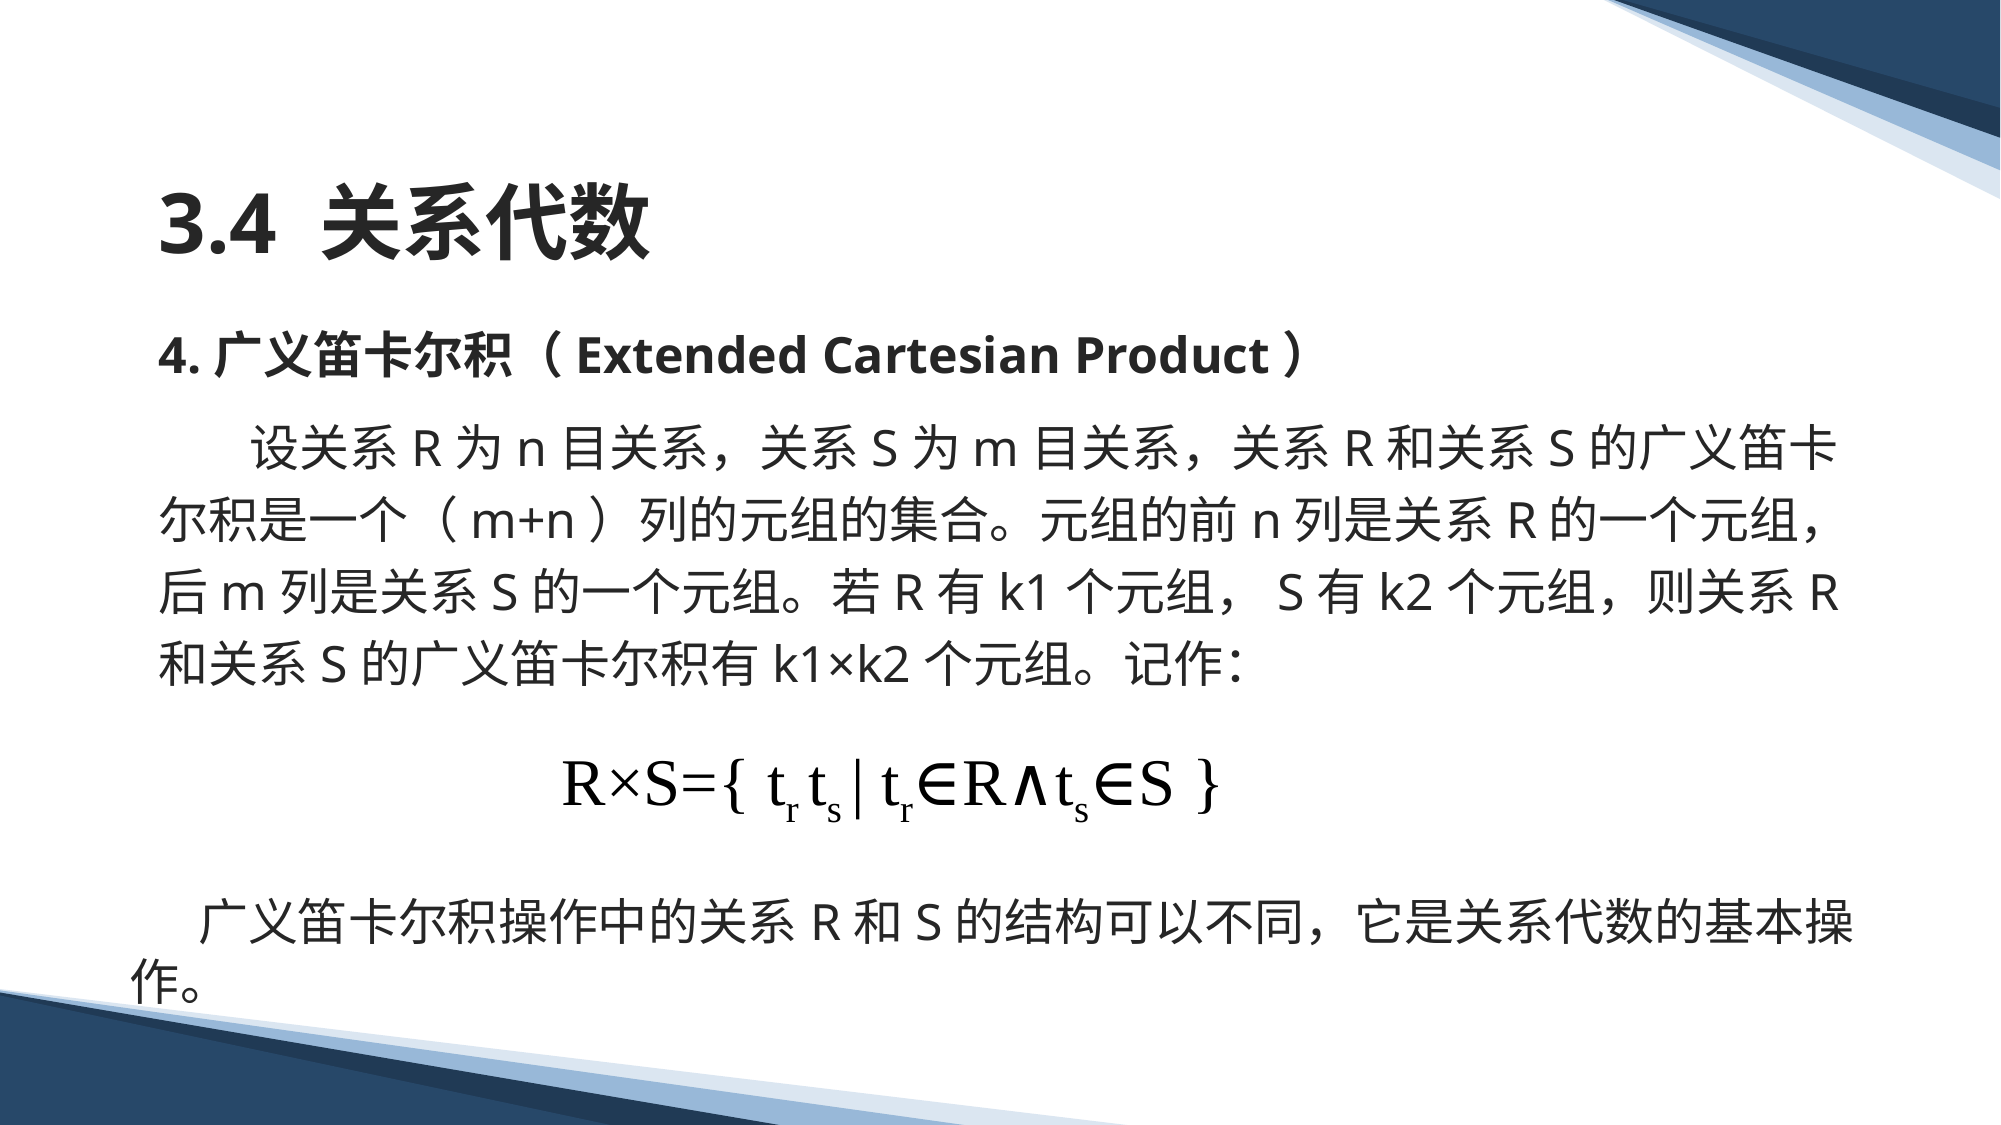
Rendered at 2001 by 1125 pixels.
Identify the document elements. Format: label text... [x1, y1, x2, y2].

title 3.4 关系代数 [143, 54, 1857, 280]
text_box R×S={ tr ts | tr∈R∧ts∈S } [546, 731, 1381, 837]
list 4.广义笛卡尔积（Extended Cartesian Product） 设关系R为n目关系，关系S为m目关系，关系R和关系S的广义笛卡尔积是一个（m+n）列的元组的集合。元组的前n列是关系R的一个元组，后m列是关系S的一个元组。若R有k1个元组，S有k2个元组，则关系R和关系S的广义笛卡尔积有k1×k2个元组。记作： [143, 303, 1857, 732]
text_box 广义笛卡尔积操作中的关系R和S的结构可以不同，它是关系代数的基本操作。 [115, 882, 1885, 1018]
